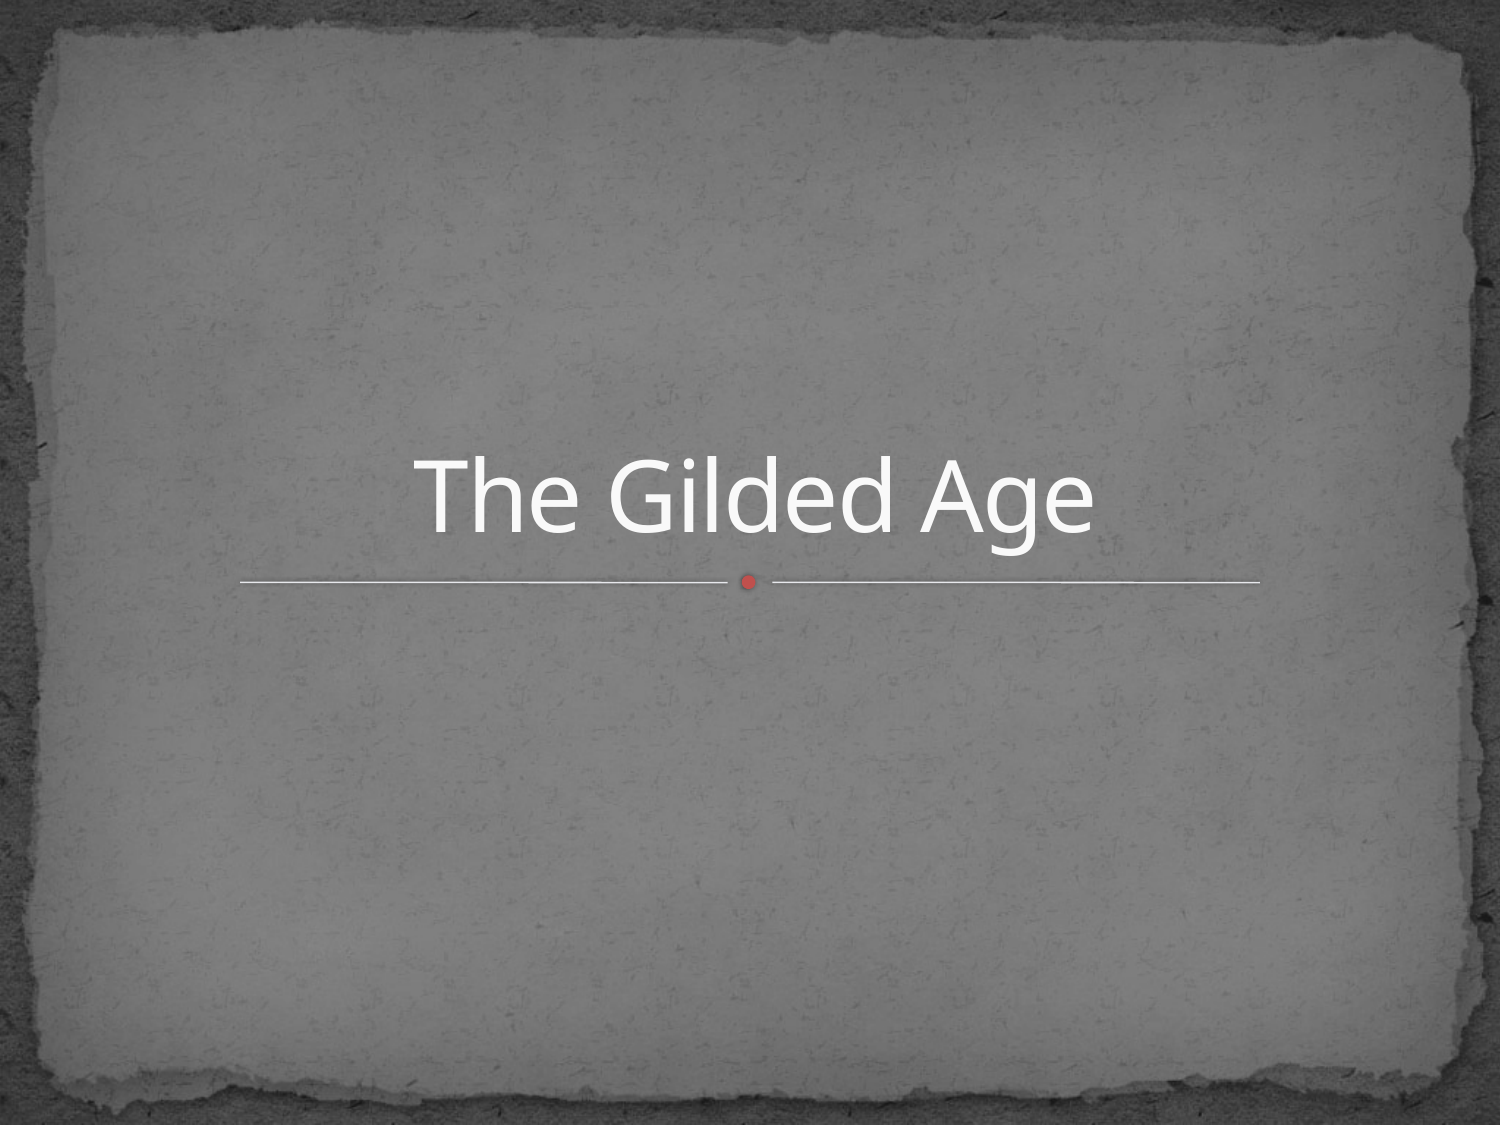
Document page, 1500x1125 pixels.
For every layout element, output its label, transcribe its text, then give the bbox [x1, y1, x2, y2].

title The Gilded Age [74, 235, 1438, 561]
